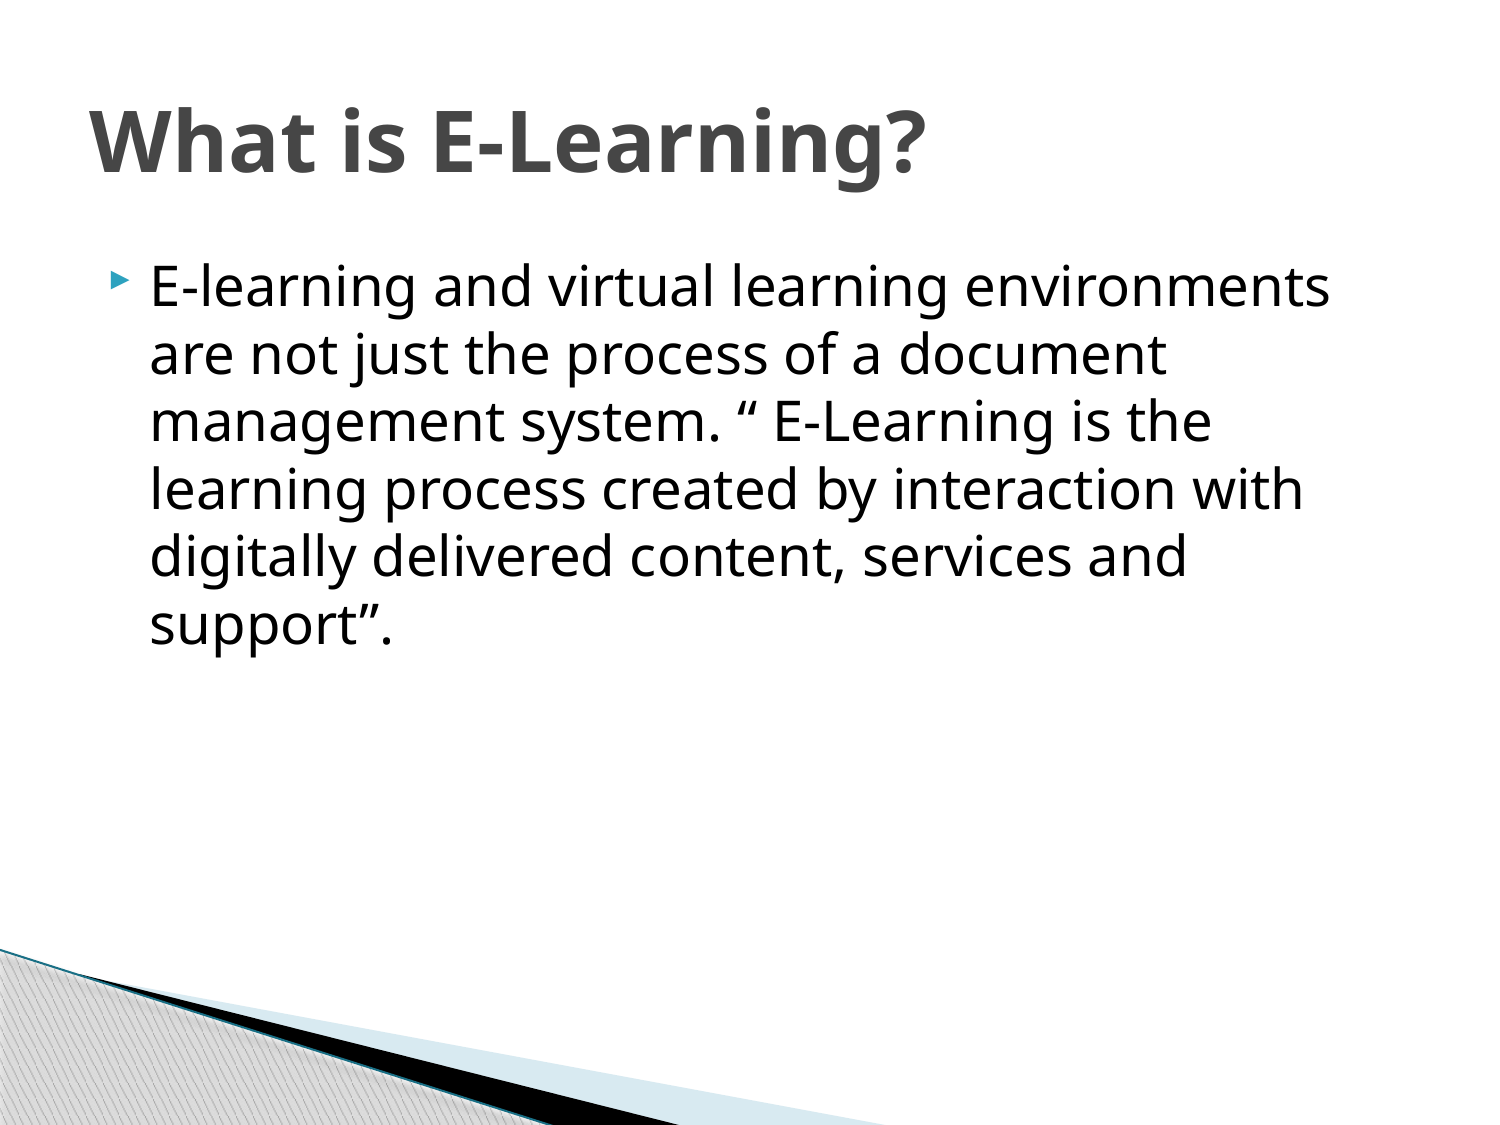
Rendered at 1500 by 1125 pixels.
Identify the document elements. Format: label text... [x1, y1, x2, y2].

list E-learning and virtual learning environments are not just the process of a document management system. “ E-Learning is the learning process created by interaction with digitally delivered content, services and support”. [75, 243, 1425, 986]
title What is E-Learning? [75, 45, 1425, 233]
